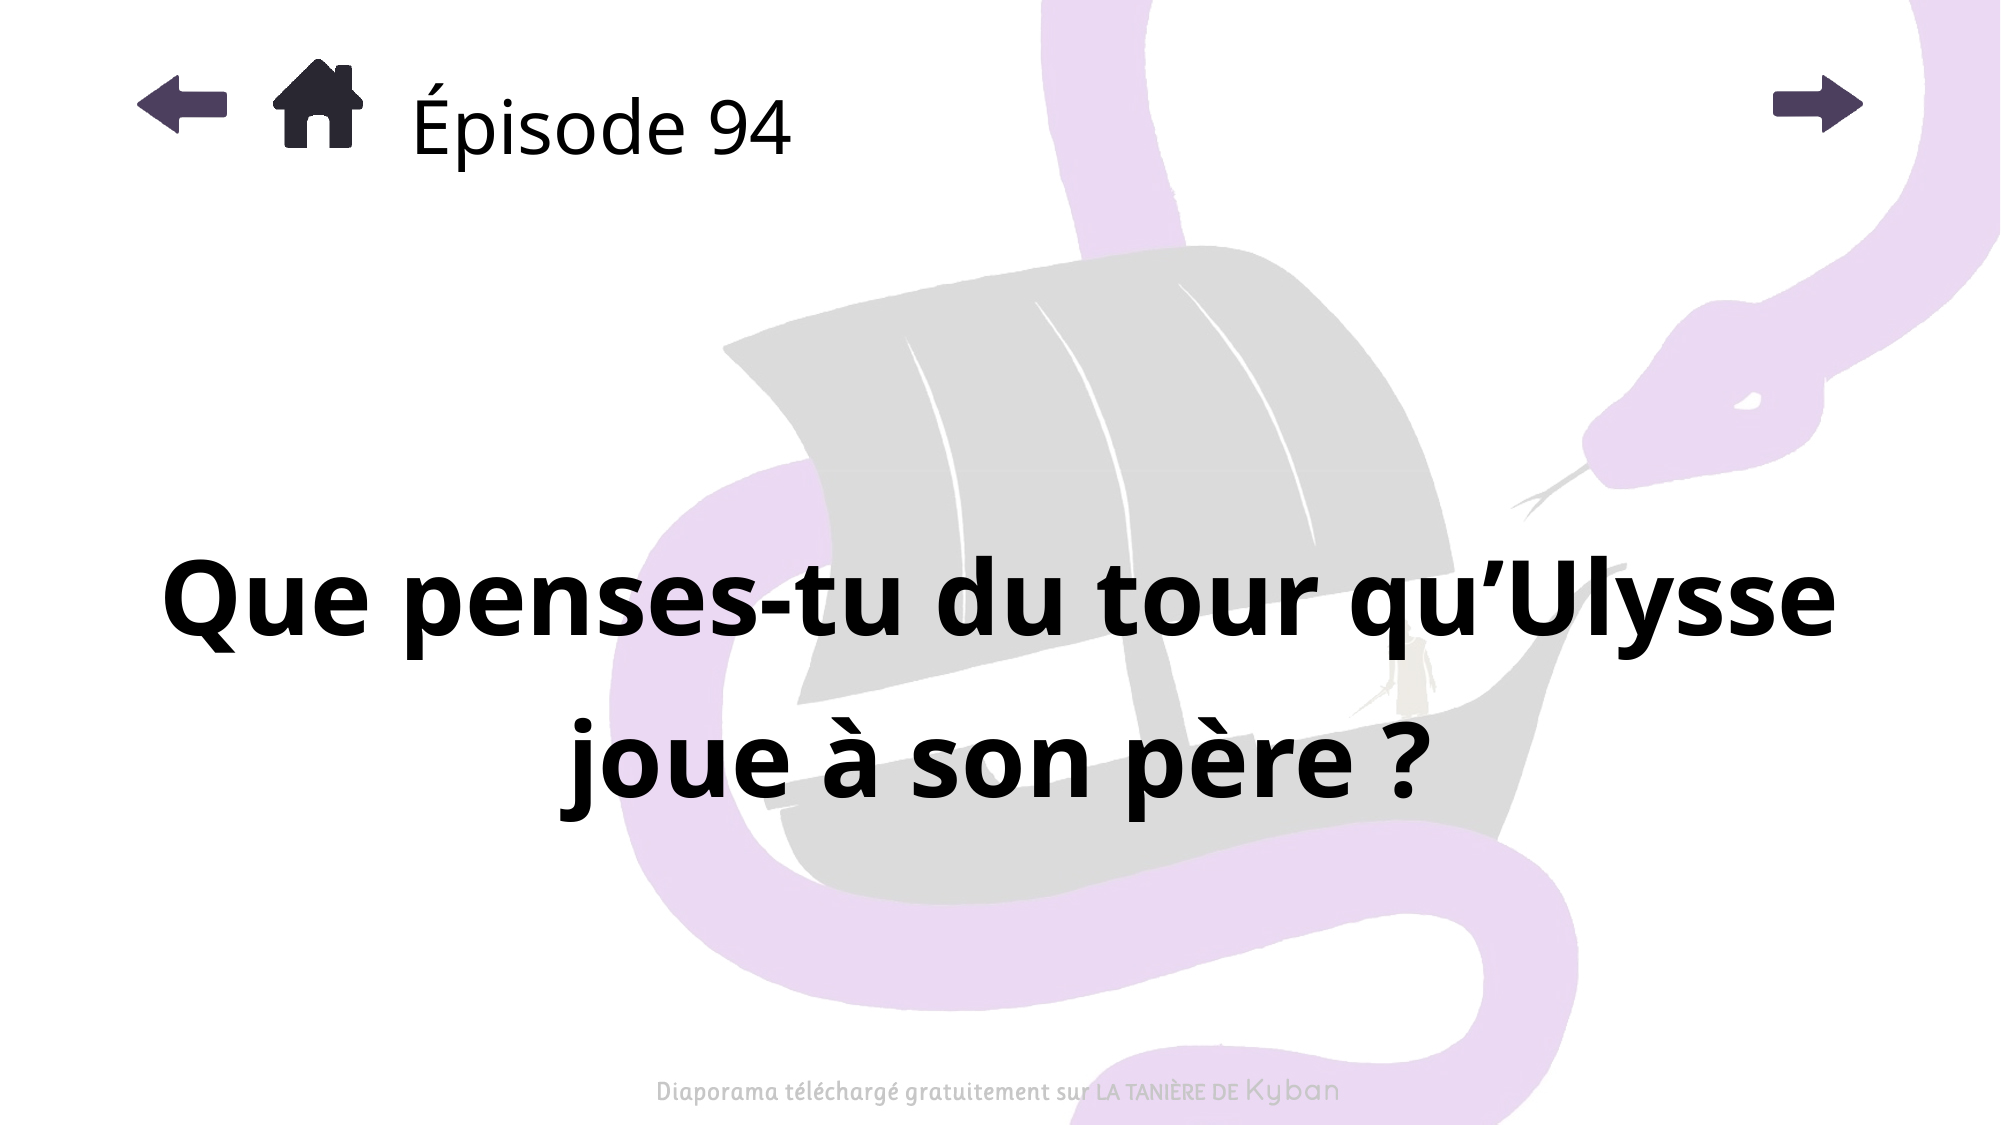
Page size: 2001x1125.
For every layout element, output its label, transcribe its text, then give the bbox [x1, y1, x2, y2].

list Que penses-tu du tour qu’Ulysse joue à son père ? [137, 299, 1863, 1014]
picture [0, 0, 2001, 1125]
title Épisode 94 [395, 59, 1863, 202]
